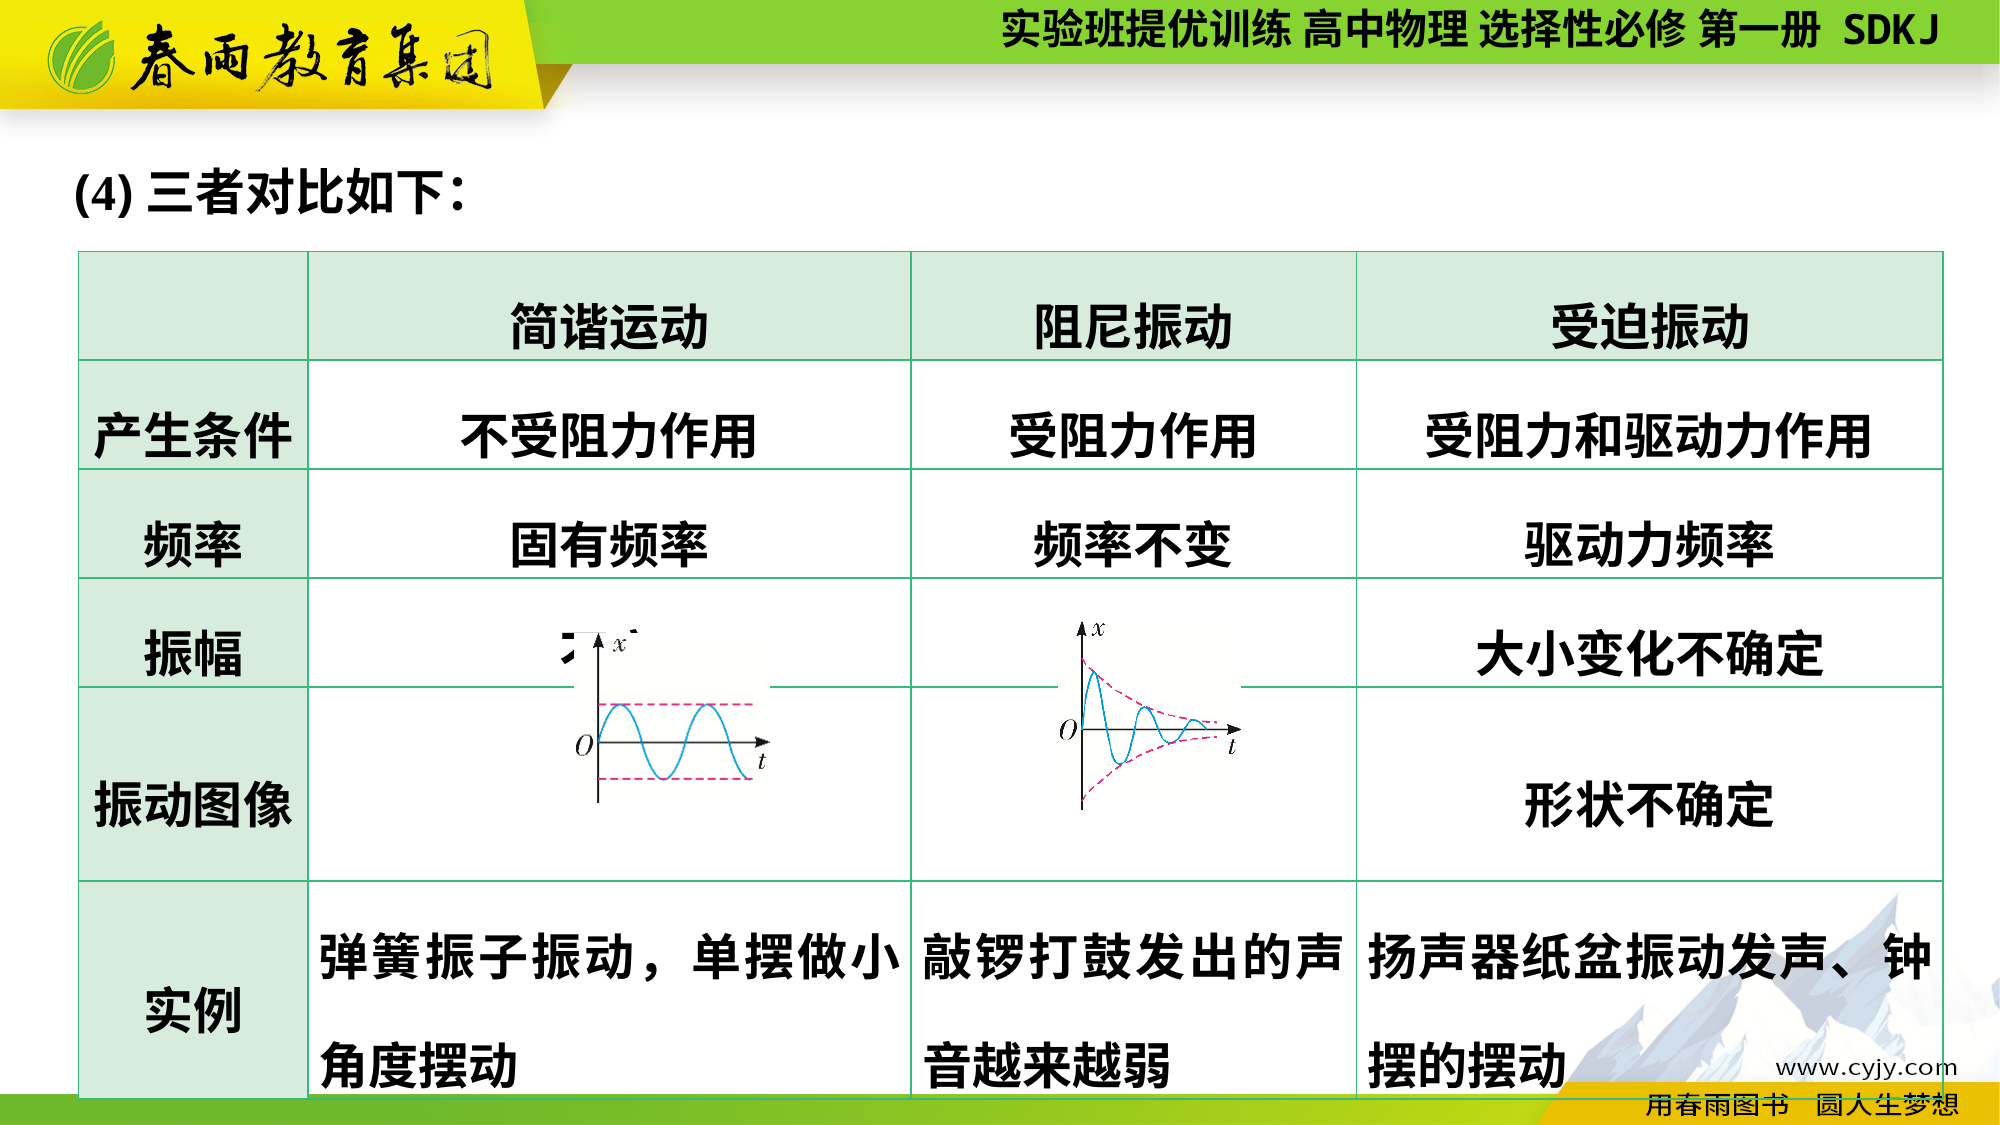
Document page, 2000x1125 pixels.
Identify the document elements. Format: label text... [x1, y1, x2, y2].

table_cell 频率 [79, 470, 307, 577]
table_header 受迫振动 [1357, 252, 1942, 359]
table_cell 振幅 [79, 579, 307, 686]
table_header 简谐运动 [309, 252, 910, 359]
table_cell 减小 [912, 579, 1356, 686]
table_cell 不变 [309, 579, 910, 686]
table_cell [912, 688, 1356, 880]
table_header 阻尼振动 [912, 252, 1356, 359]
table_cell 驱动力频率 [1357, 470, 1942, 577]
table_cell 固有频率 [309, 470, 910, 577]
table_cell 产生条件 [79, 361, 307, 468]
table_cell 大小变化不确定 [1357, 579, 1942, 686]
table_cell 受阻力作用 [912, 361, 1356, 468]
table_cell 形状不确定 [1357, 688, 1942, 880]
table_cell 扬声器纸盆振动发声、钟摆的摆动 [1357, 882, 1942, 1098]
table_header [79, 252, 307, 359]
picture [0, 0, 2000, 1125]
table_cell 敲锣打鼓发出的声音越来越弱 [912, 882, 1356, 1098]
table_cell 弹簧振子振动，单摆做小角度摆动 [309, 882, 910, 1098]
table_cell [309, 688, 910, 880]
table_cell 不受阻力作用 [309, 361, 910, 468]
table_cell 频率不变 [912, 470, 1356, 577]
table_cell 受阻力和驱动力作用 [1357, 361, 1942, 468]
table_cell 实例 [79, 882, 307, 1098]
list (4)三者对比如下： [59, 122, 1944, 217]
table_cell 振动图像 [79, 688, 307, 880]
